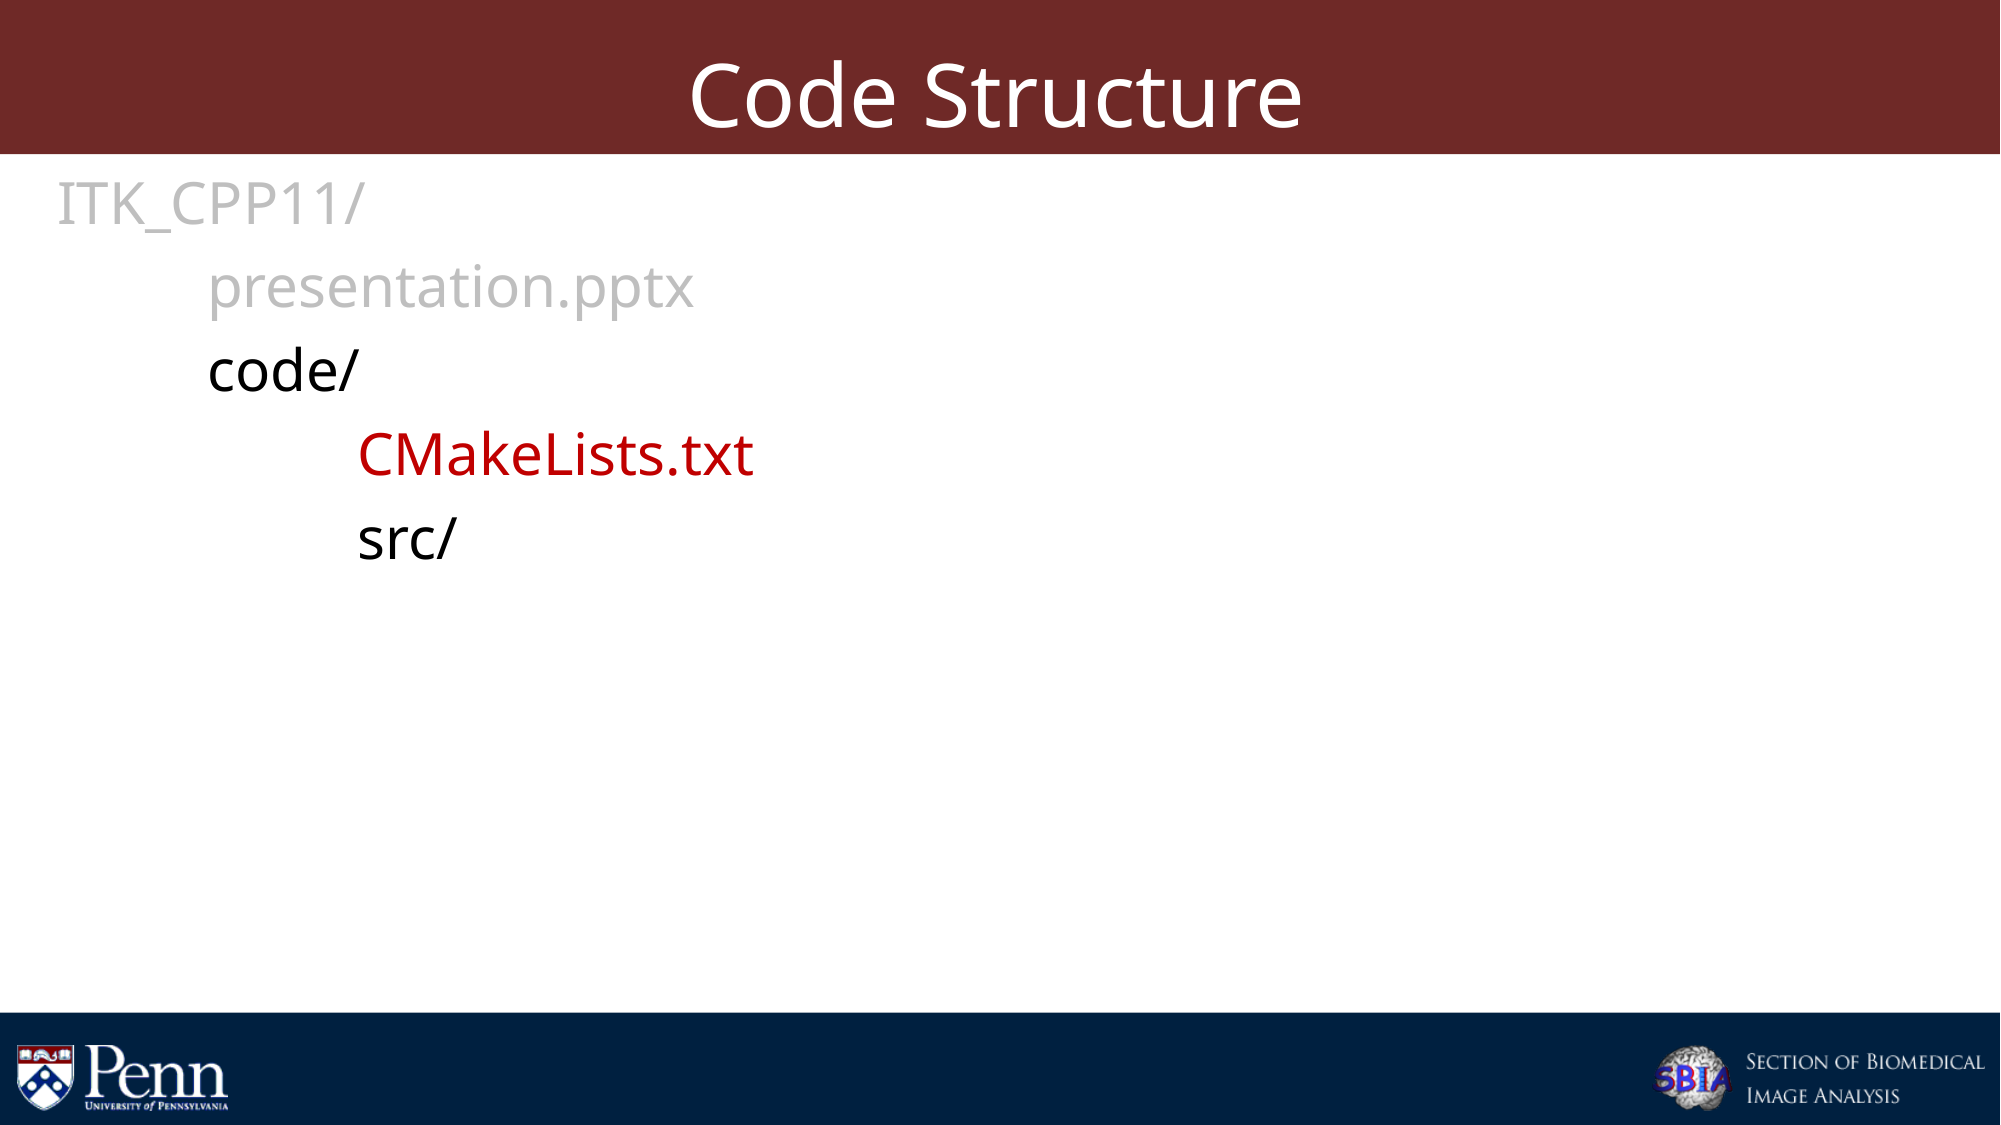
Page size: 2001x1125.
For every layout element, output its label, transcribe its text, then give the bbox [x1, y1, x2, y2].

title Code Structure [42, 43, 1952, 155]
picture [17, 1045, 228, 1111]
list ITK_CPP11/ presentation.pptx code/ CMakeLists.txt src/ [42, 166, 1952, 1009]
picture [1652, 1044, 1985, 1112]
